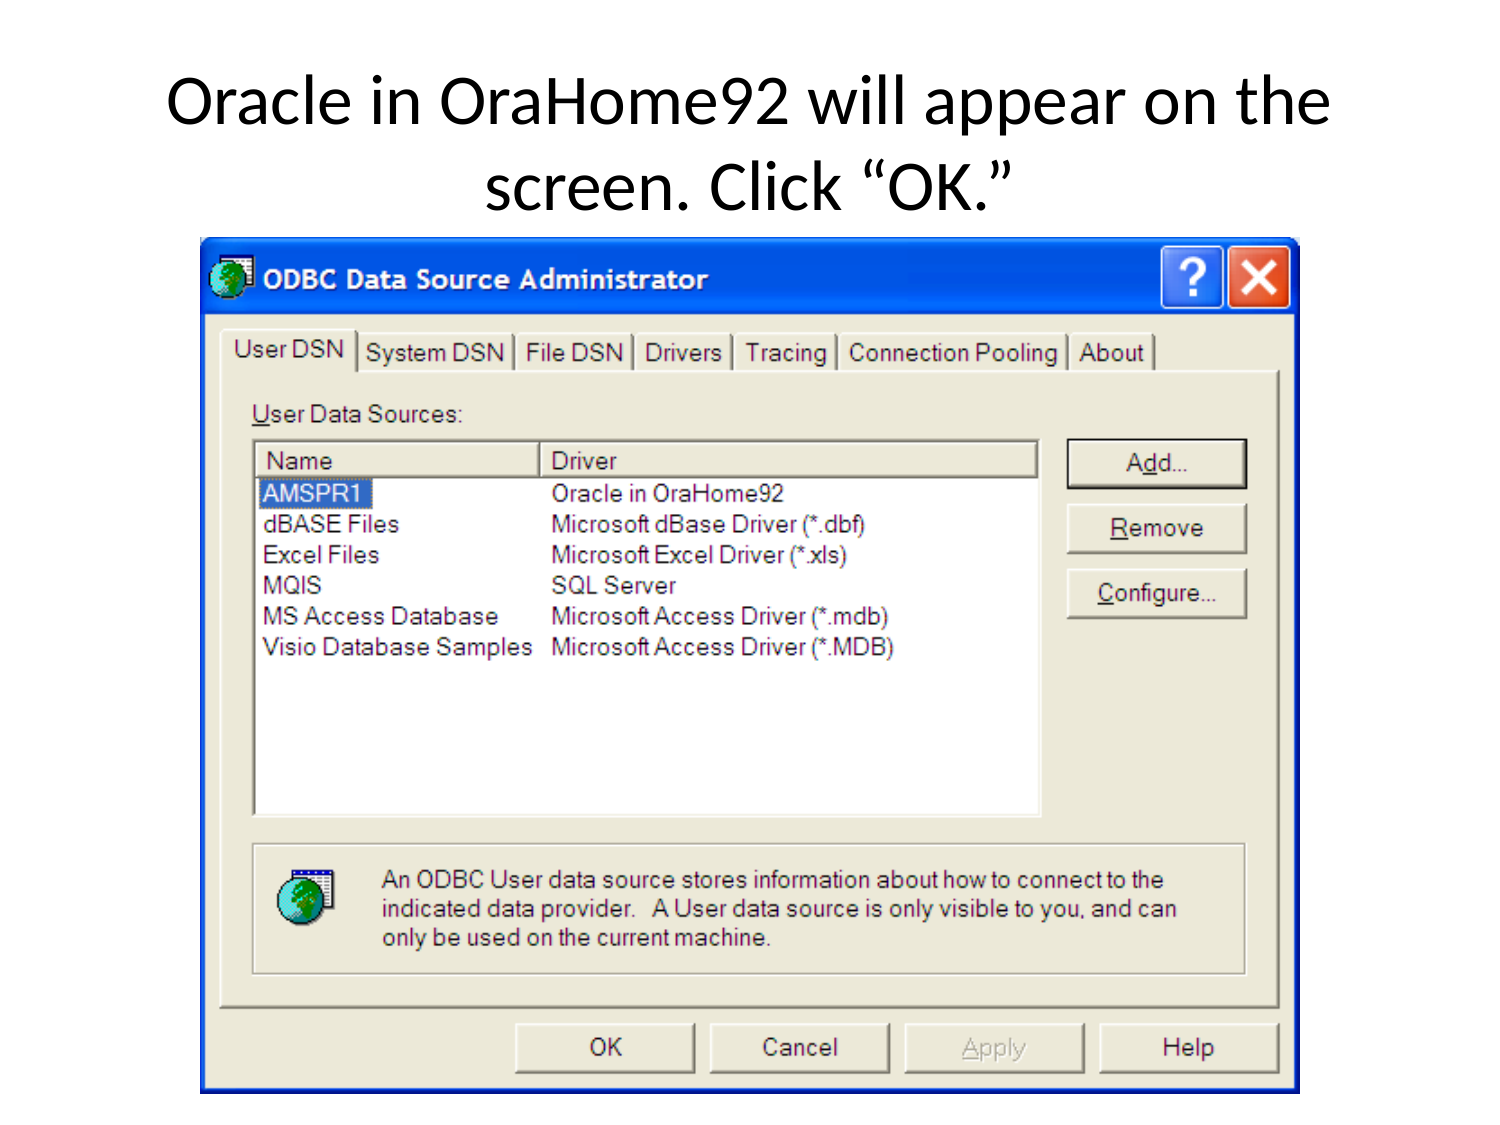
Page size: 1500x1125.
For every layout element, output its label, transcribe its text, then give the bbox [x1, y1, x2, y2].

picture [199, 237, 1301, 1095]
title Oracle in OraHome92 will appear on the screen. Click “OK.” [75, 45, 1425, 233]
